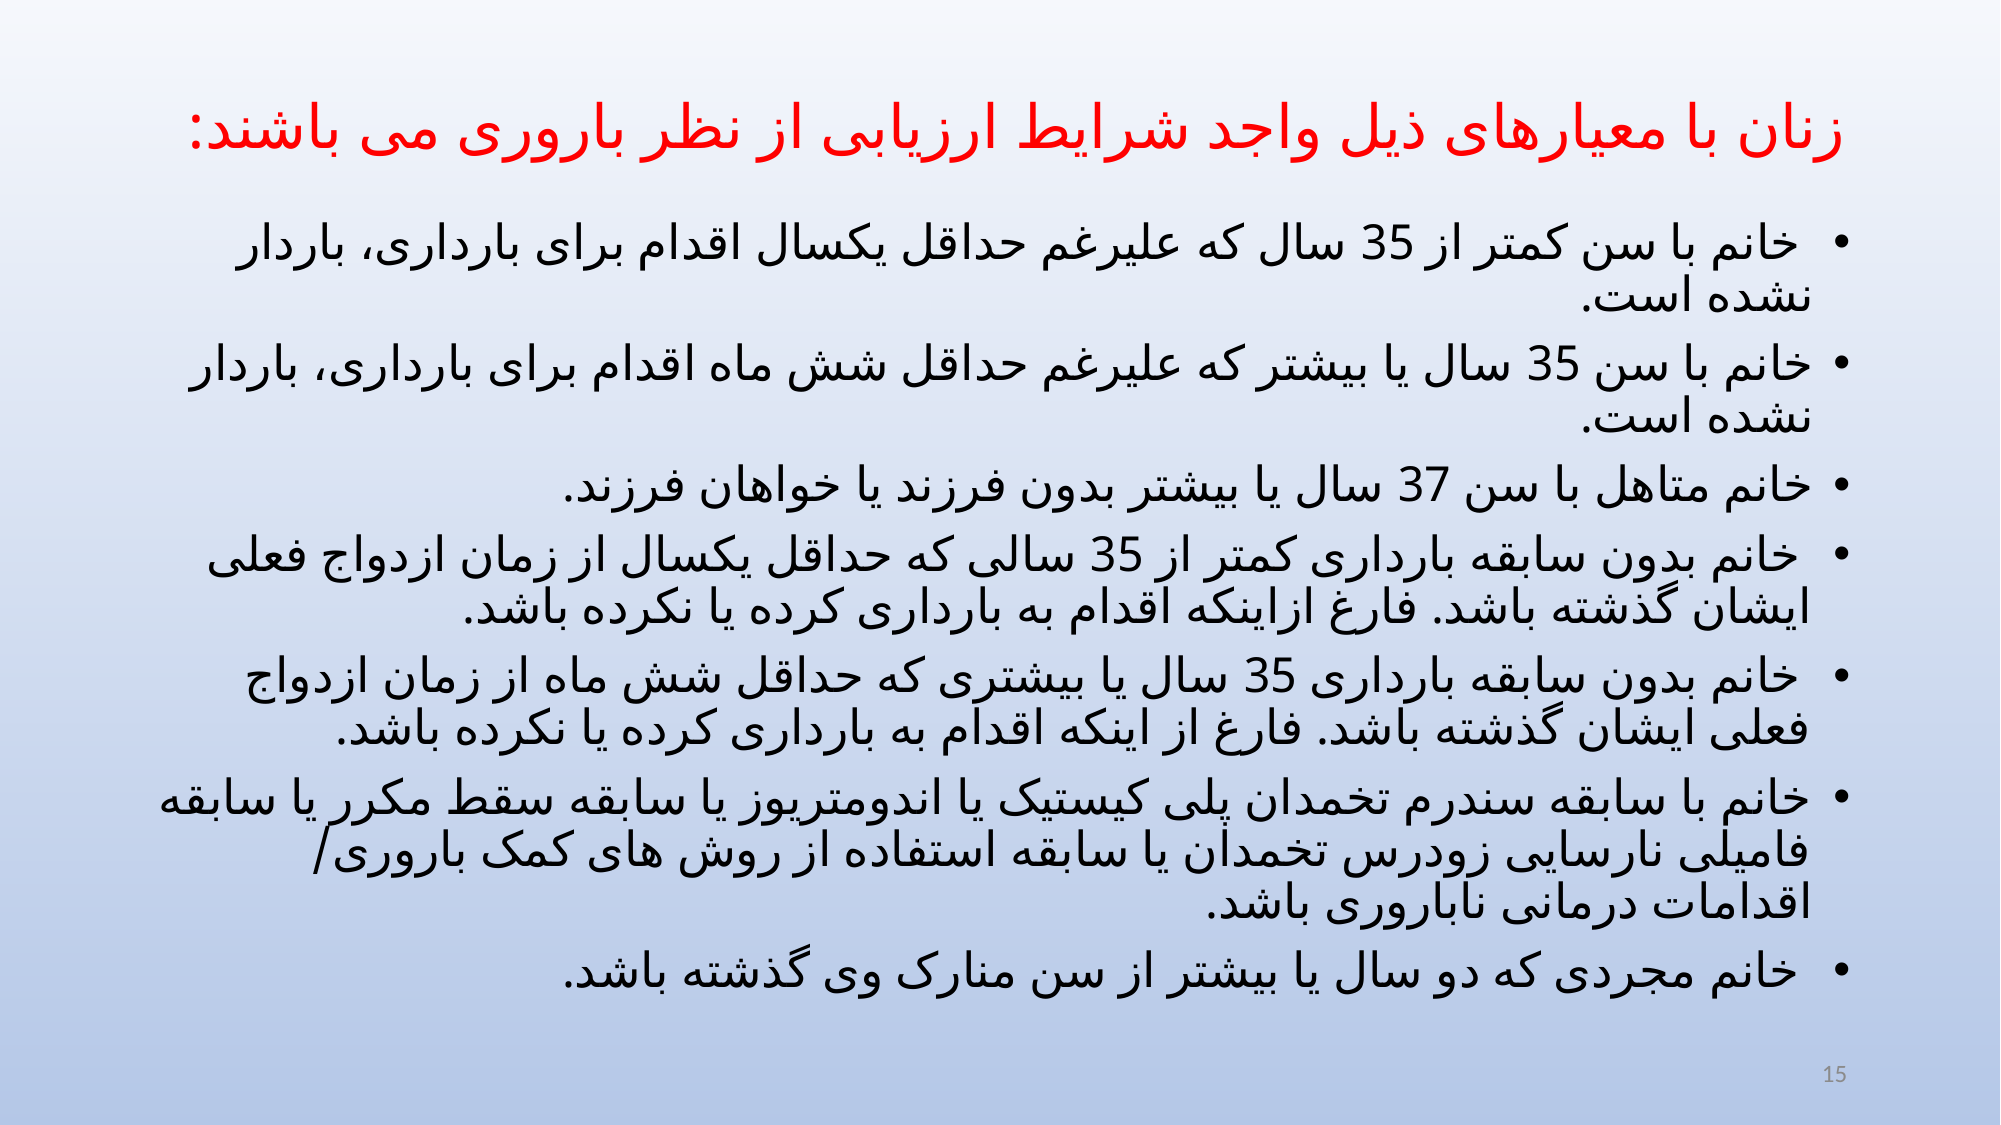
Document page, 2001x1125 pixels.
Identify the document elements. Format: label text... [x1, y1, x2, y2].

list خانم با سن کمتر از 35 سال که علیرغم حداقل یکسال اقدام برای بارداری، باردار نشده است. خانم با سن 35 سال یا بیشتر که علیرغم حداقل شش ماه اقدام برای بارداری، باردار نشده است. خانم متاهل با سن 37 سال یا بیشتر بدون فرزند یا خواهان فرزند. خانم بدون سابقه بارداری کمتر از 35 سالی که حداقل یکسال از زمان ازدواج فعلی ایشان گذشته باشد. فارغ ازاینکه اقدام به بارداری کرده یا نکرده باشد. خانم بدون سابقه بارداری 35 سال یا بیشتری که حداقل شش ماه از زمان ازدواج فعلی ایشان گذشته باشد. فارغ از اینکه اقدام به بارداری کرده یا نکرده باشد. خانم با سابقه سندرم تخمدان پلی کیستیک یا اندومتریوز یا سابقه سقط مکرر یا سابقه فامیلی نارسایی زودرس تخمدان یا سابقه استفاده از روش های کمک باروری/ اقدامات درمانی ناباروری باشد. خانم مجردی که دو سال یا بیشتر از سن منارک وی گذشته باشد. [137, 210, 1863, 1014]
slide_number 15 [1412, 1042, 1863, 1103]
title زنان با معیارهای ذیل واجد شرایط ارزیابی از نظر باروری می باشند: [137, 59, 1863, 210]
